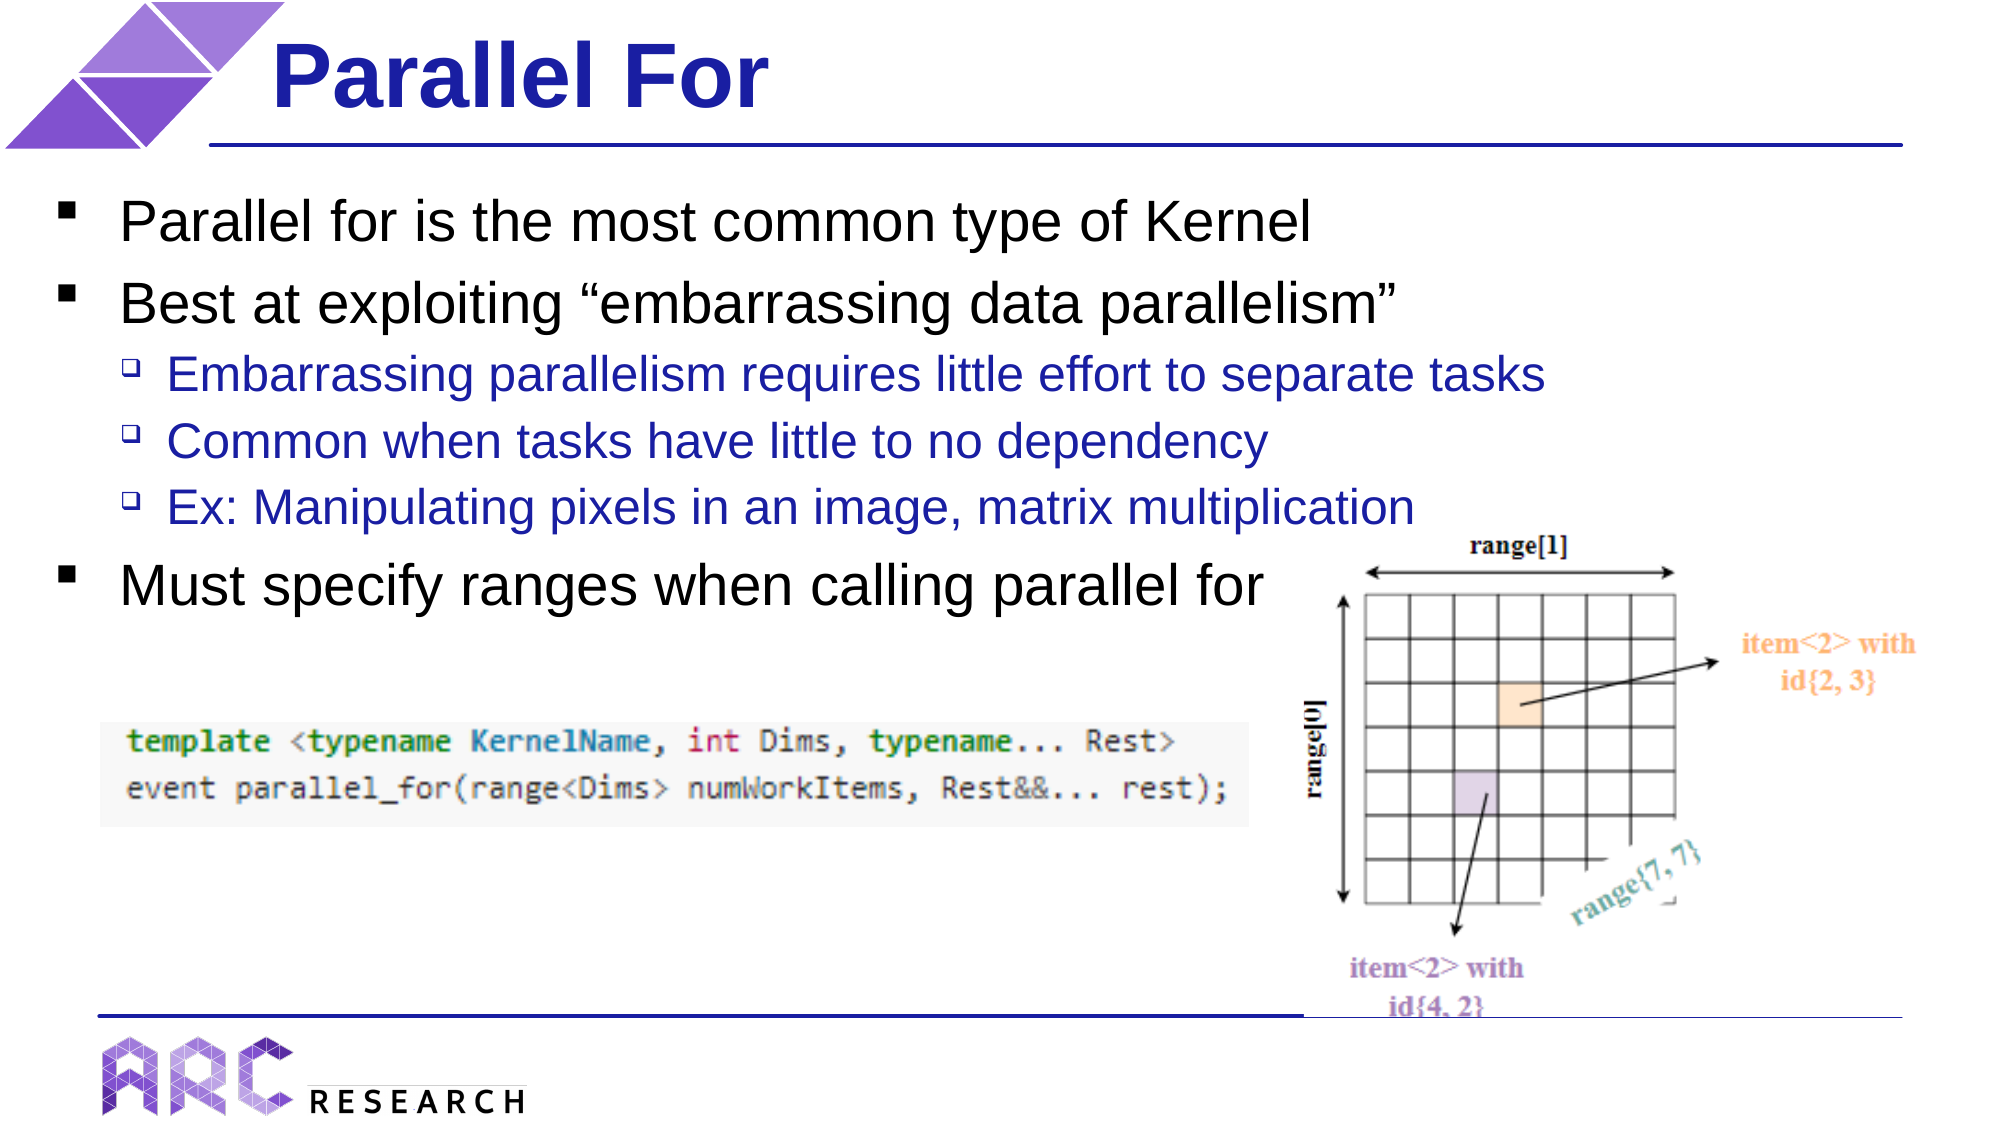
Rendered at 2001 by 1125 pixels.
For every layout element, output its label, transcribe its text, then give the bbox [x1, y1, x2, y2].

picture [99, 722, 1249, 827]
picture [307, 1083, 527, 1116]
list Parallel for is the most common type of Kernel Best at exploiting “embarrassing data parallelism” Embarrassing parallelism requires little effort to separate tasks Common when tasks have little to no dependency Ex: Manipulating pixels in an image, matrix multiplication Must specify ranges when calling parallel for [43, 182, 1958, 1017]
picture [99, 1036, 296, 1119]
title Parallel For [249, 0, 1796, 143]
picture [1303, 532, 1922, 1017]
